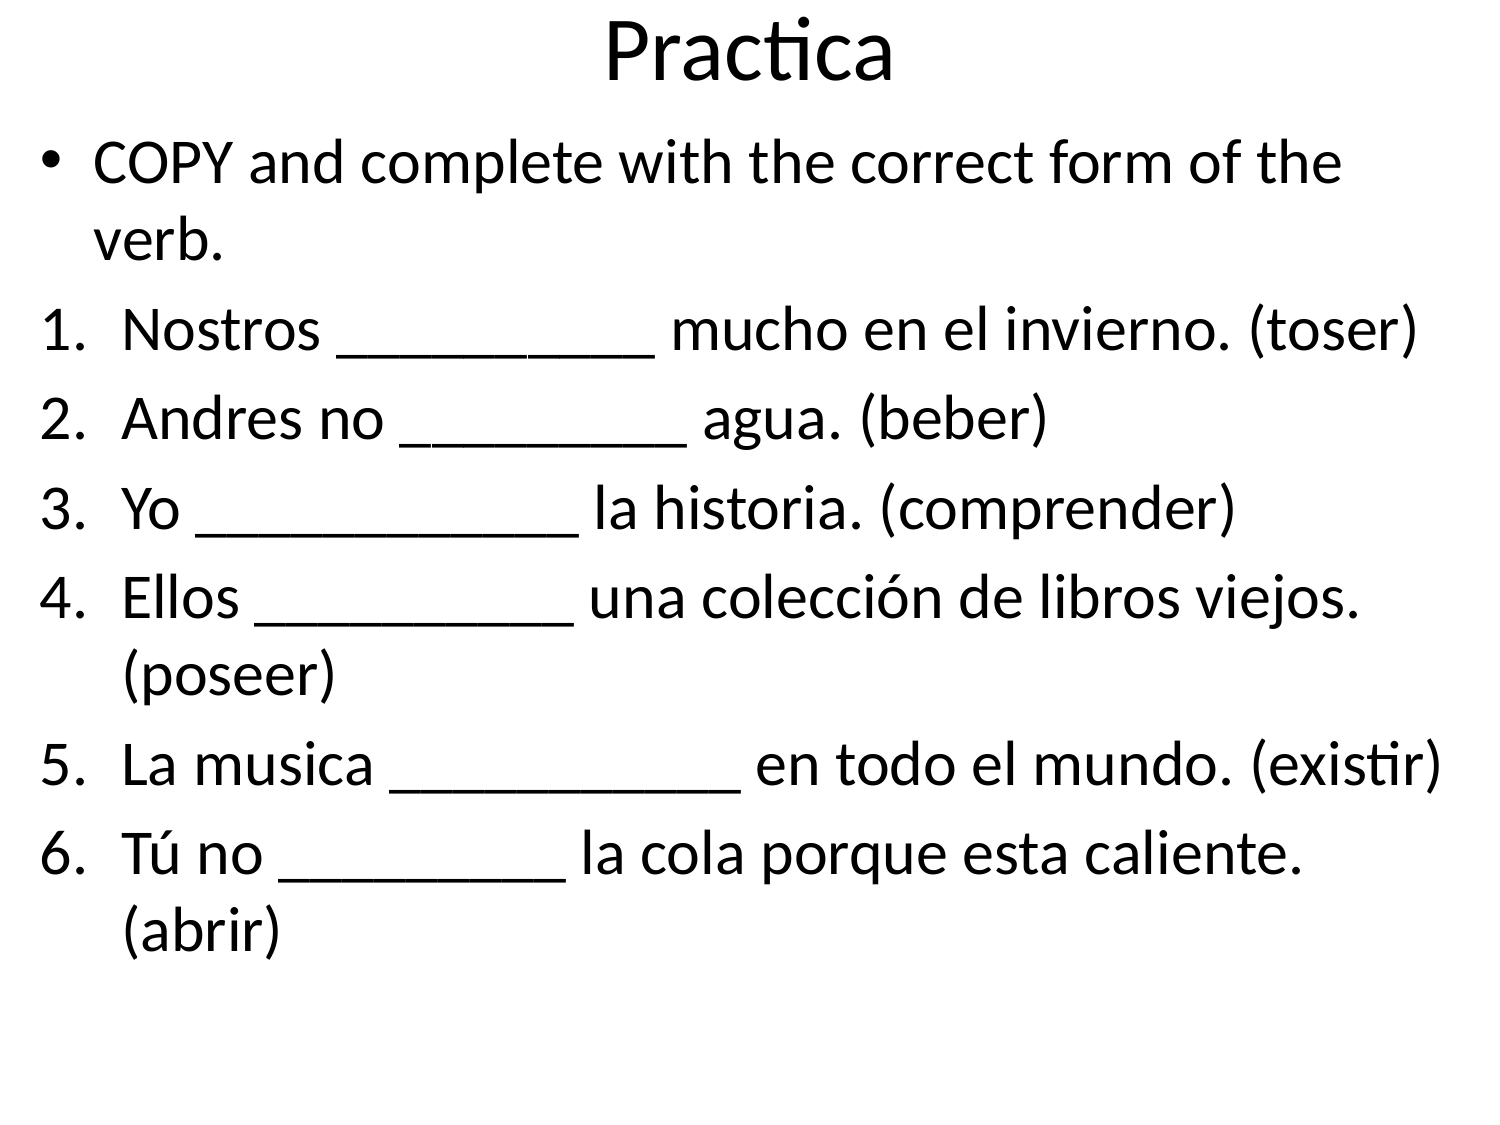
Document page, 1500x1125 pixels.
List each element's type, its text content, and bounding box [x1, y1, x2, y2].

title Practica [75, 0, 1425, 112]
list COPY and complete with the correct form of the verb. Nostros __________ mucho en el invierno. (toser) Andres no _________ agua. (beber) Yo ____________ la historia. (comprender) Ellos __________ una colección de libros viejos. (poseer) La musica ___________ en todo el mundo. (existir) Tú no _________ la cola porque esta caliente. (abrir) [24, 112, 1475, 1100]
